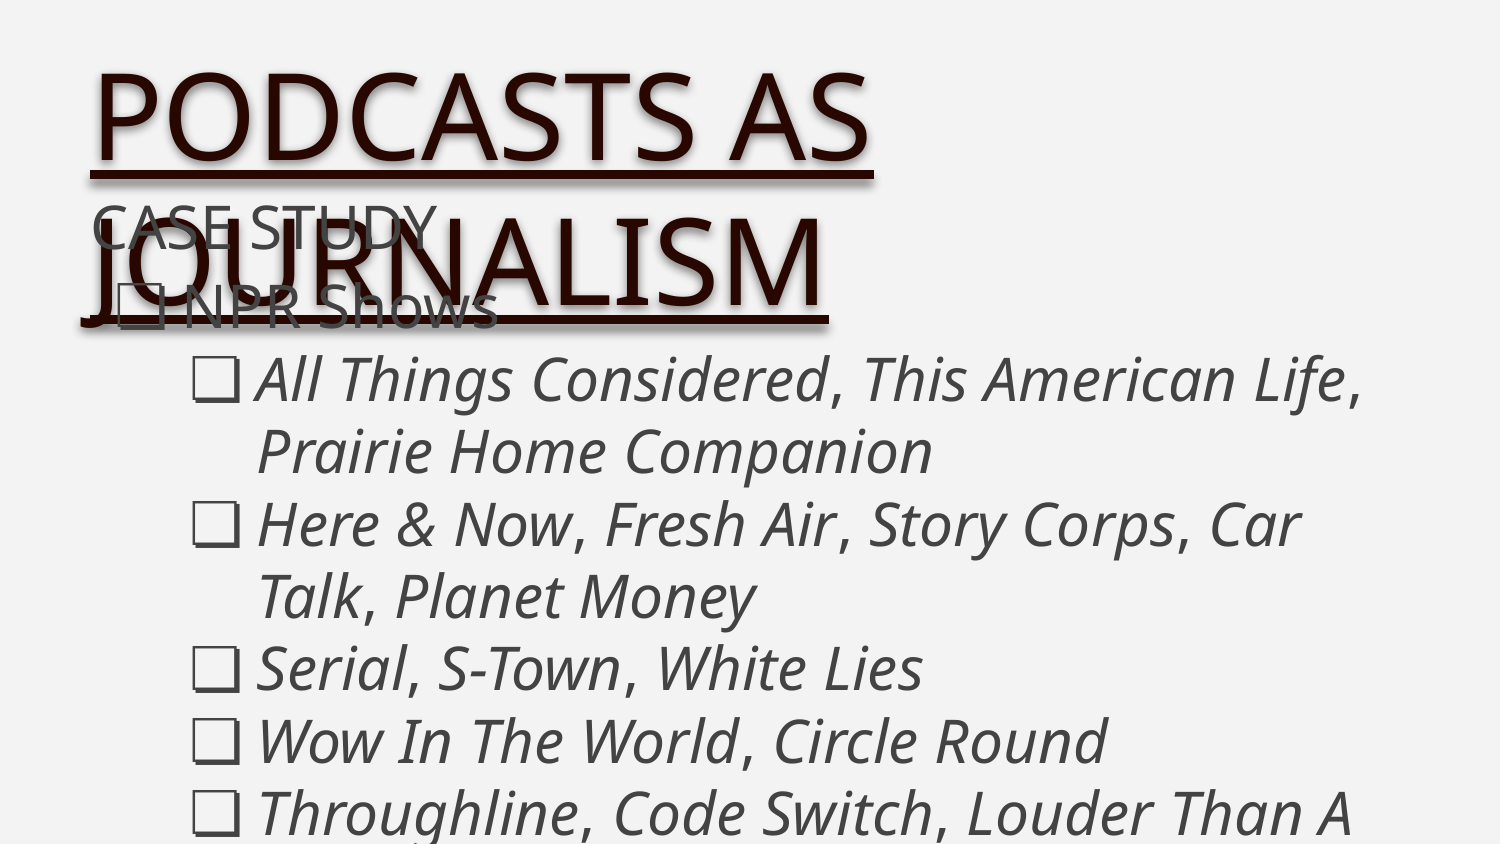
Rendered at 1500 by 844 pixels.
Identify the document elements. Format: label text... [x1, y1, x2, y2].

text_box NPR Shows All Things Considered, This American Life, Prairie Home Companion Here & Now, Fresh Air, Story Corps, Car Talk, Planet Money Serial, S-Town, White Lies Wow In The World, Circle Round Throughline, Code Switch, Louder Than A Riot [91, 253, 1425, 844]
text_box CASE STUDY [75, 174, 1425, 247]
text_box PODCASTS AS JOURNALISM [75, 24, 1425, 174]
